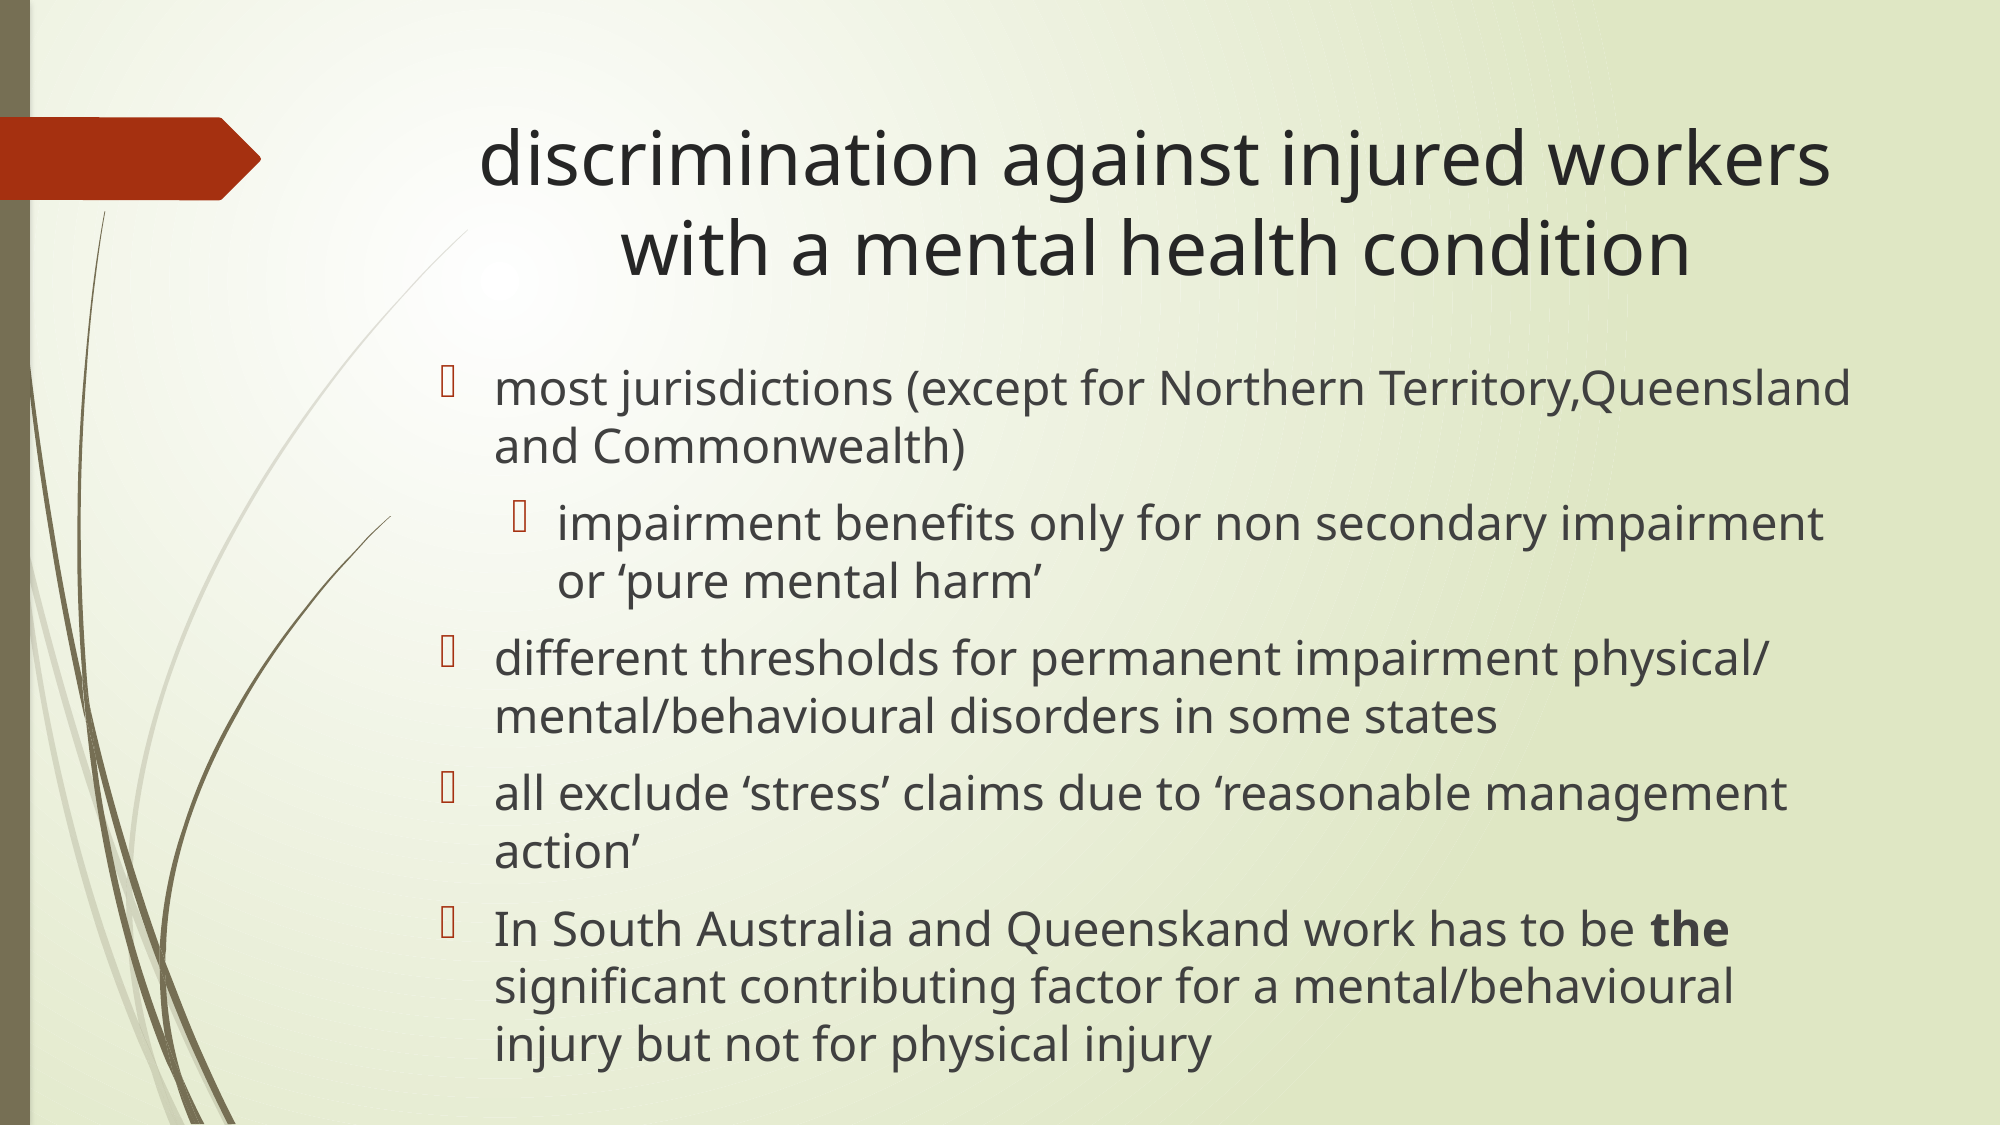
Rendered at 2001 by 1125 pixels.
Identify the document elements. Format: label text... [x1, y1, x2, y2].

title discrimination against injured workers with a mental health condition [425, 102, 1888, 313]
list most jurisdictions (except for Northern Territory,Queensland and Commonwealth) impairment benefits only for non secondary impairment or ‘pure mental harm’ different thresholds for permanent impairment physical/ mental/behavioural disorders in some states all exclude ‘stress’ claims due to ‘reasonable management action’ In South Australia and Queenskand work has to be the significant contributing factor for a mental/behavioural injury but not for physical injury [424, 350, 1888, 1082]
